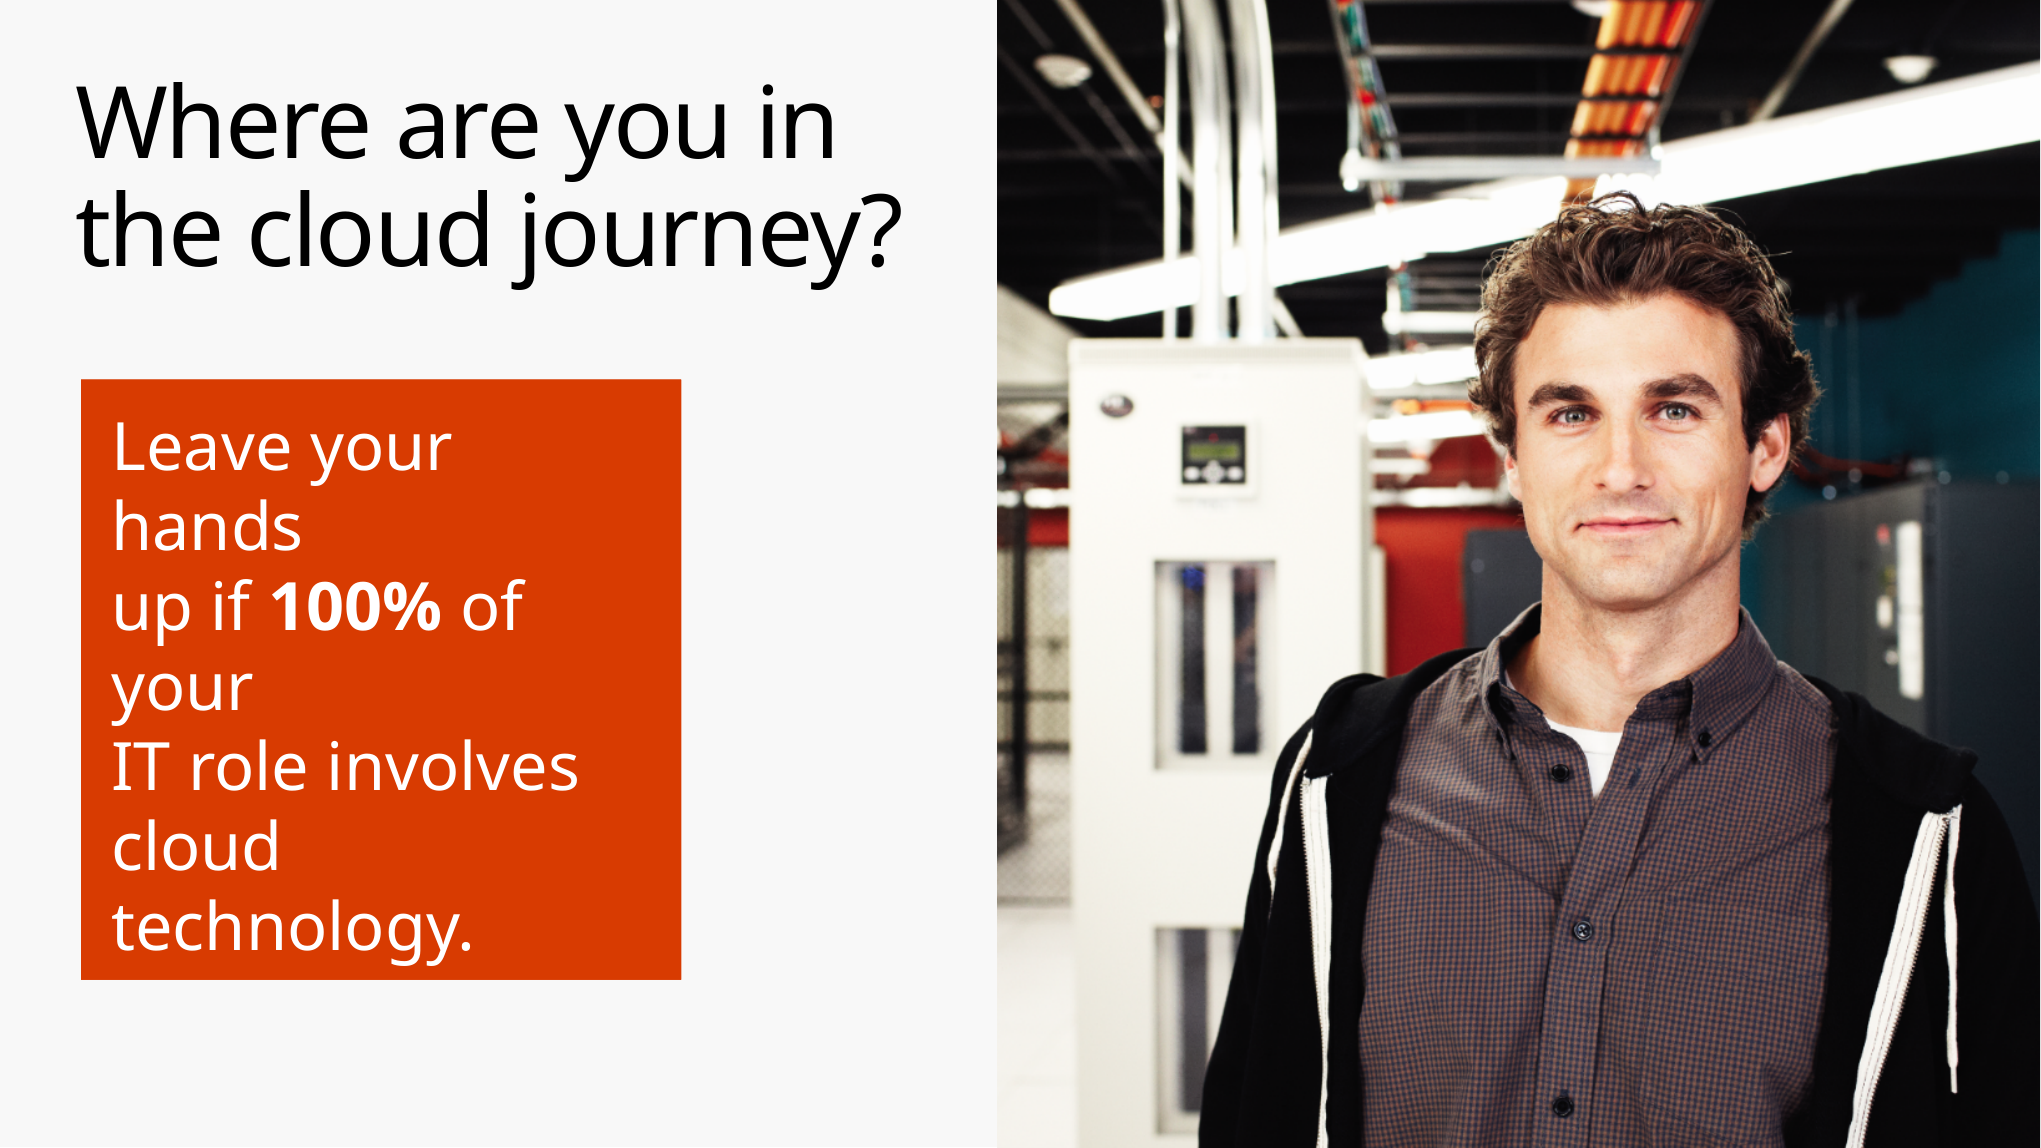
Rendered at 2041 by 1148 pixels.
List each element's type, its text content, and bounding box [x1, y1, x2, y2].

text_box Leave your hands up if 100% of your IT role involves cloud technology. [80, 379, 682, 980]
title Where are you in the cloud journey? [45, 48, 946, 316]
picture [997, 0, 2041, 1148]
